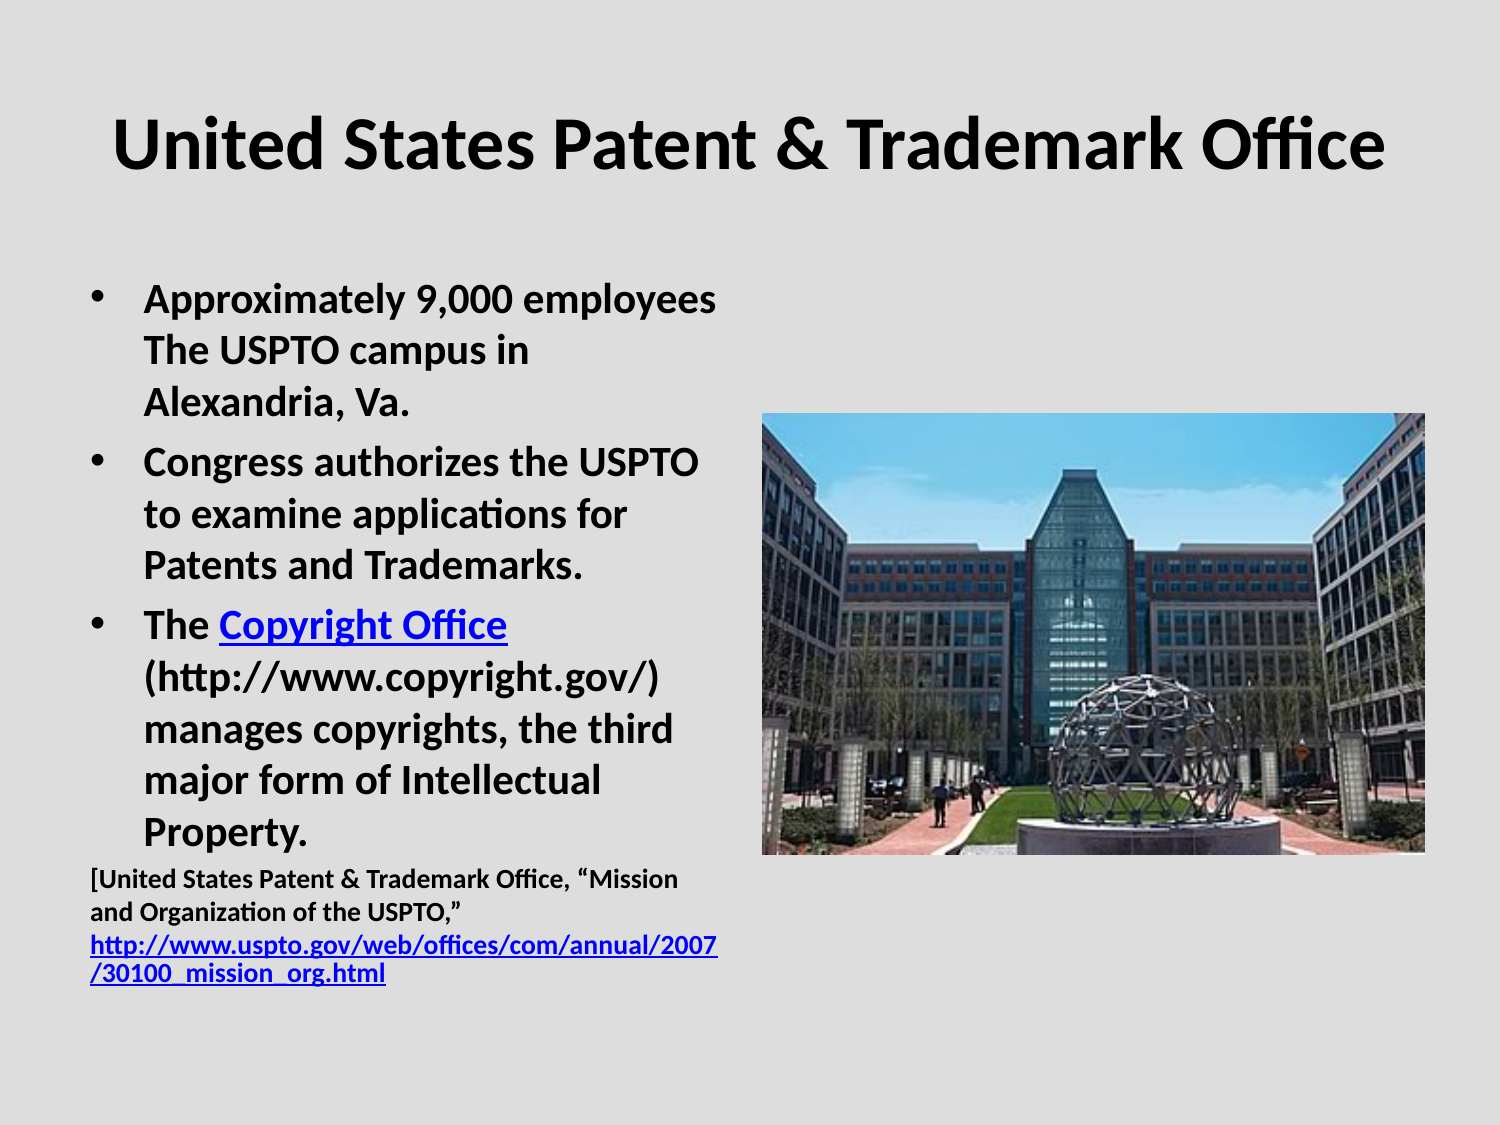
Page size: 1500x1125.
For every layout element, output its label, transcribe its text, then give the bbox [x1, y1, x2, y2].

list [762, 412, 1426, 855]
title United States Patent & Trademark Office [75, 45, 1425, 233]
list Approximately 9,000 employees The USPTO campus in Alexandria, Va. Congress authorizes the USPTO to examine applications for Patents and Trademarks. The Copyright Office (http://www.copyright.gov/) manages copyrights, the third major form of Intellectual Property. [United States Patent & Trademark Office, “Mission and Organization of the USPTO,” http://www.uspto.gov/web/offices/com/annual/2007/30100_mission_org.html [75, 262, 738, 1005]
